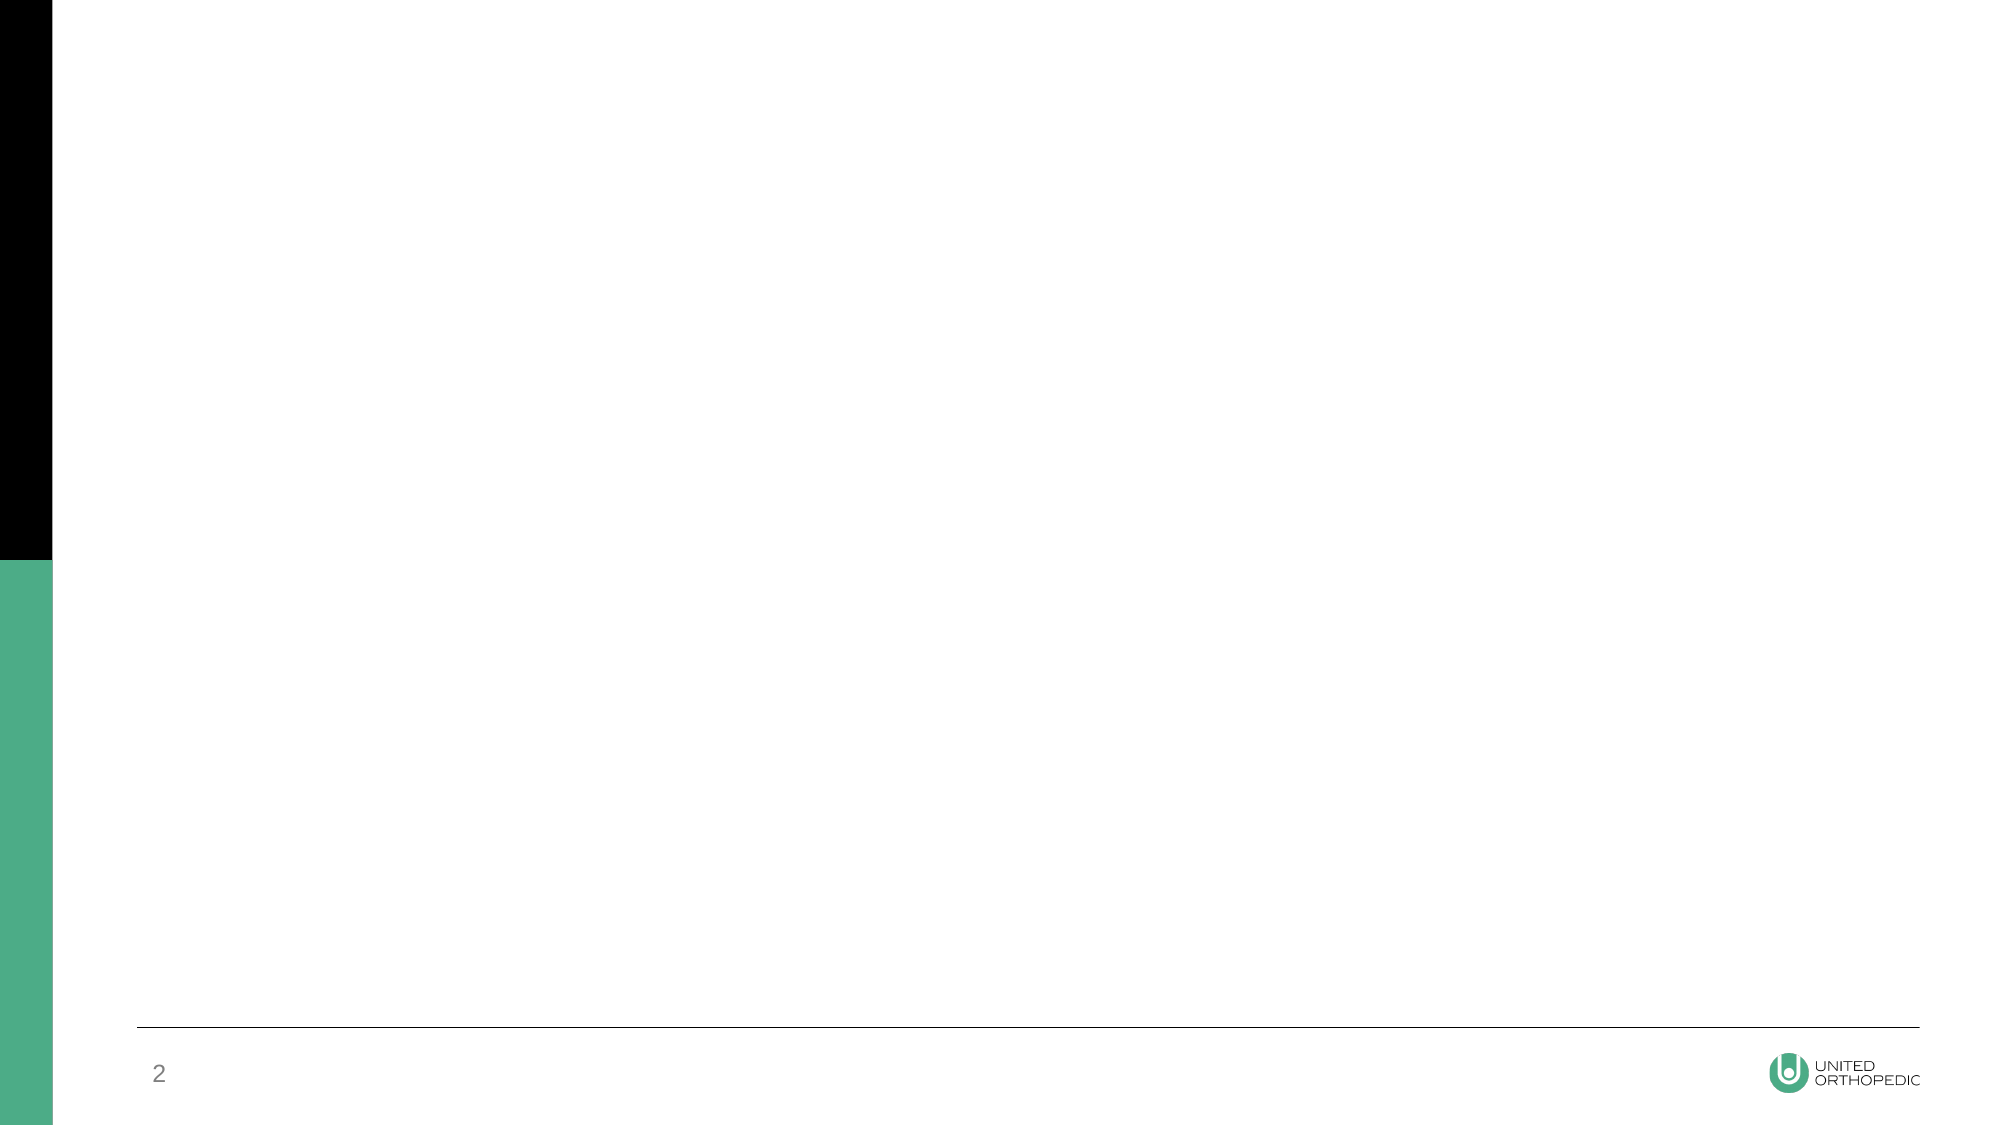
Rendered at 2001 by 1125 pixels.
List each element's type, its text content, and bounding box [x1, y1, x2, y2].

slide_number 2 [137, 1042, 516, 1103]
